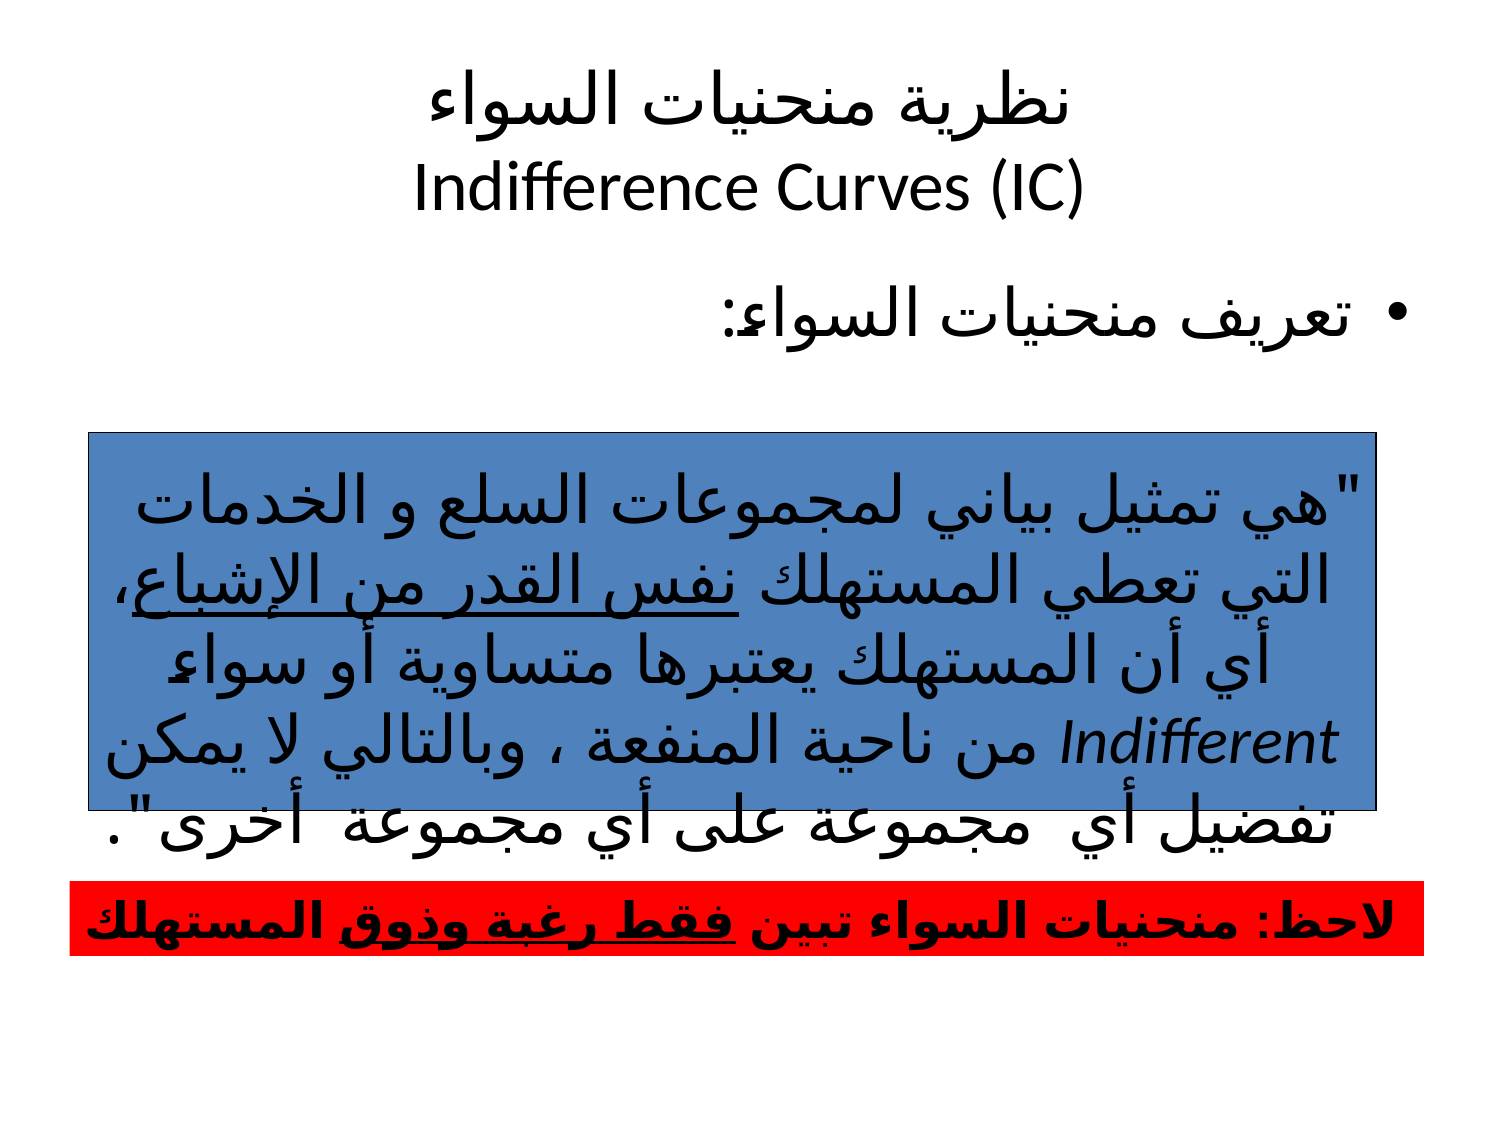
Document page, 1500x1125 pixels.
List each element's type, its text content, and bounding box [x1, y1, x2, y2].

list تعريف منحنيات السواء: "هي تمثيل بياني لمجموعات السلع و الخدمات التي تعطي المستهلك نفس القدر من الإشباع، أي أن المستهلك يعتبرها متساوية أو سواء Indifferent من ناحية المنفعة ، وبالتالي لا يمكن تفضيل أي مجموعة على أي مجموعة أخرى". [75, 262, 1425, 1005]
title نظرية منحنيات السواء Indifference Curves (IC) [75, 45, 1425, 233]
text_box لاحظ: منحنيات السواء تبين فقط رغبة وذوق المستهلك [69, 881, 1424, 956]
